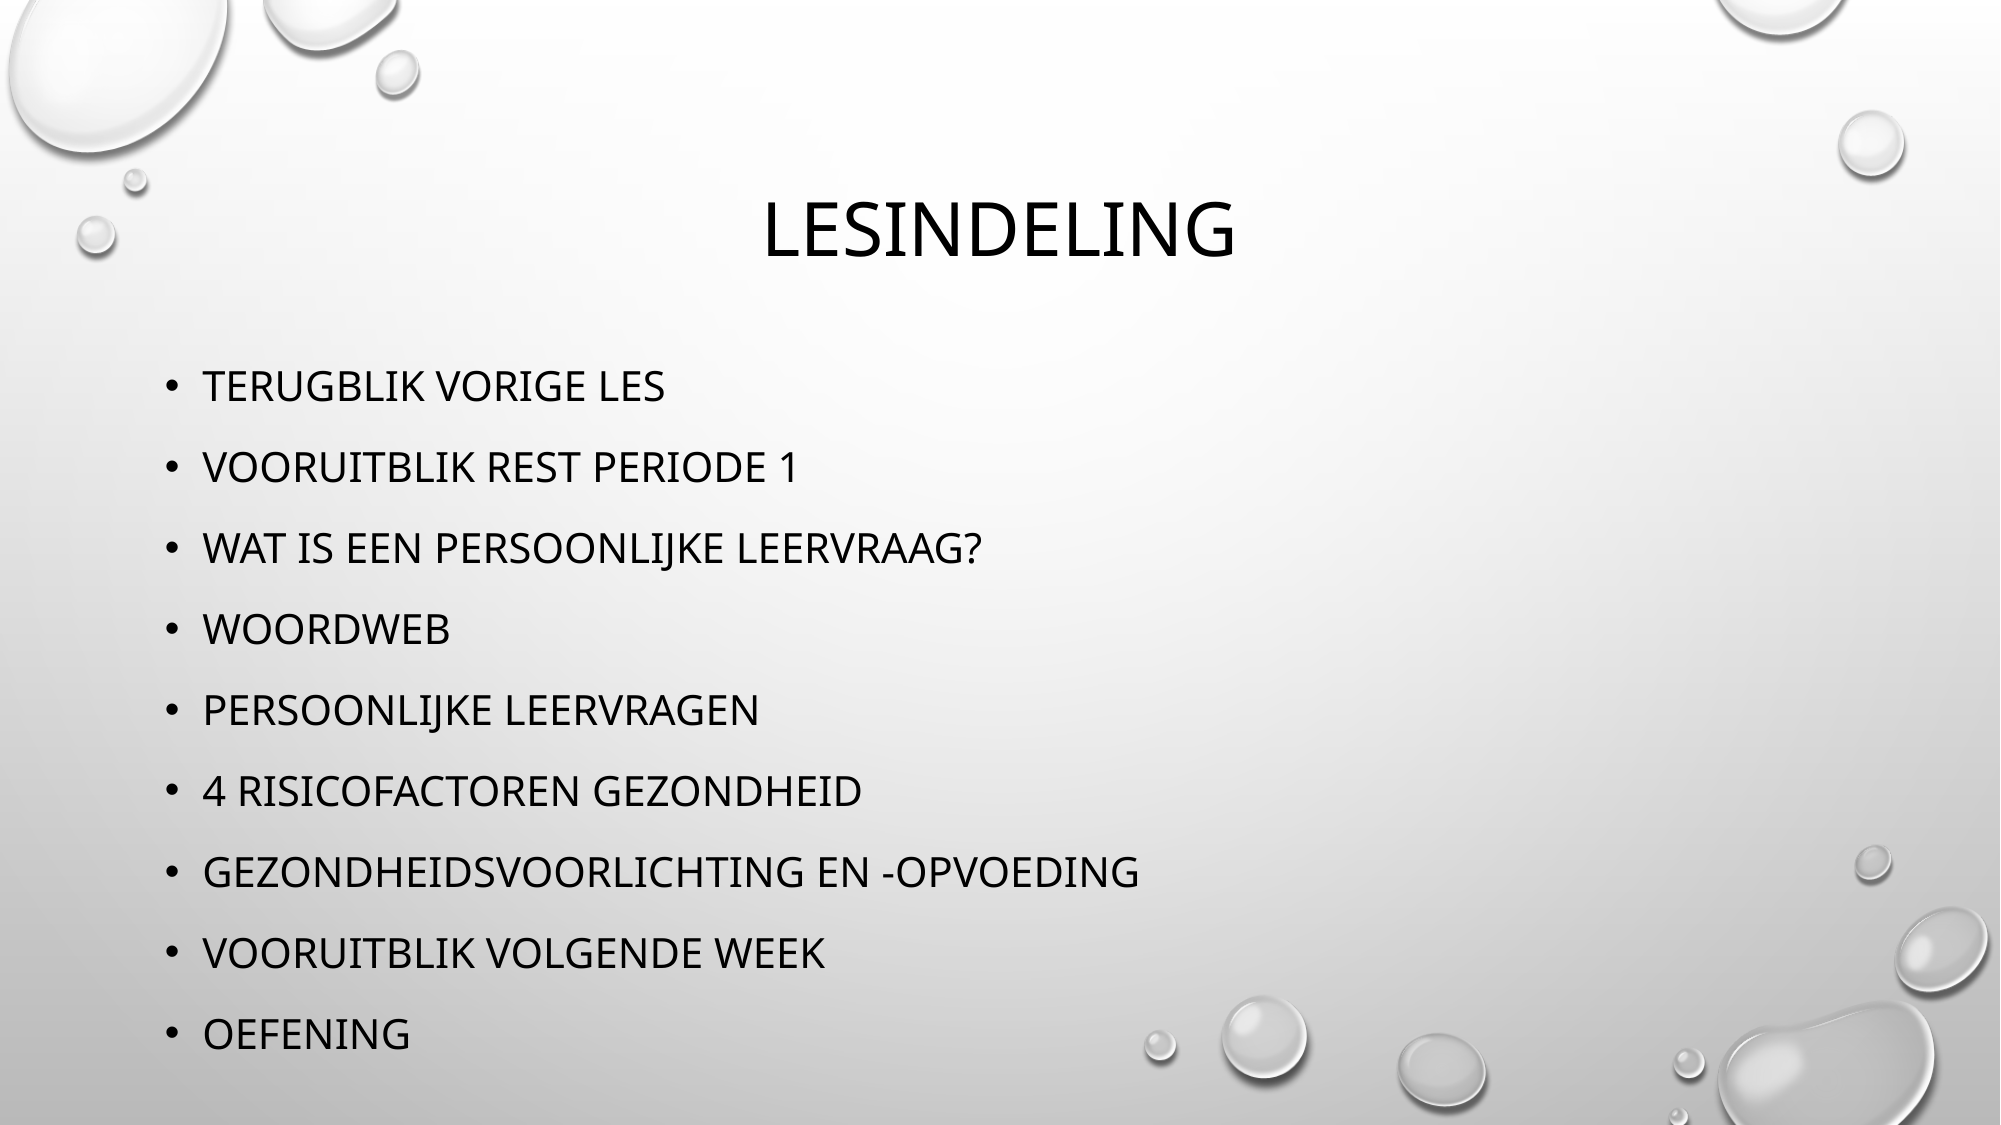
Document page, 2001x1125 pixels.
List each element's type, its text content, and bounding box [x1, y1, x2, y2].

list Terugblik vorige les Vooruitblik rest periode 1 Wat is een persoonlijke leervraag? Woordweb Persoonlijke leervragen 4 risicofactoren gezondheid Gezondheidsvoorlichting en -opvoeding Vooruitblik volgende week oefening [149, 342, 1850, 1071]
picture [0, 0, 2000, 1125]
title Lesindeling [149, 101, 1851, 364]
